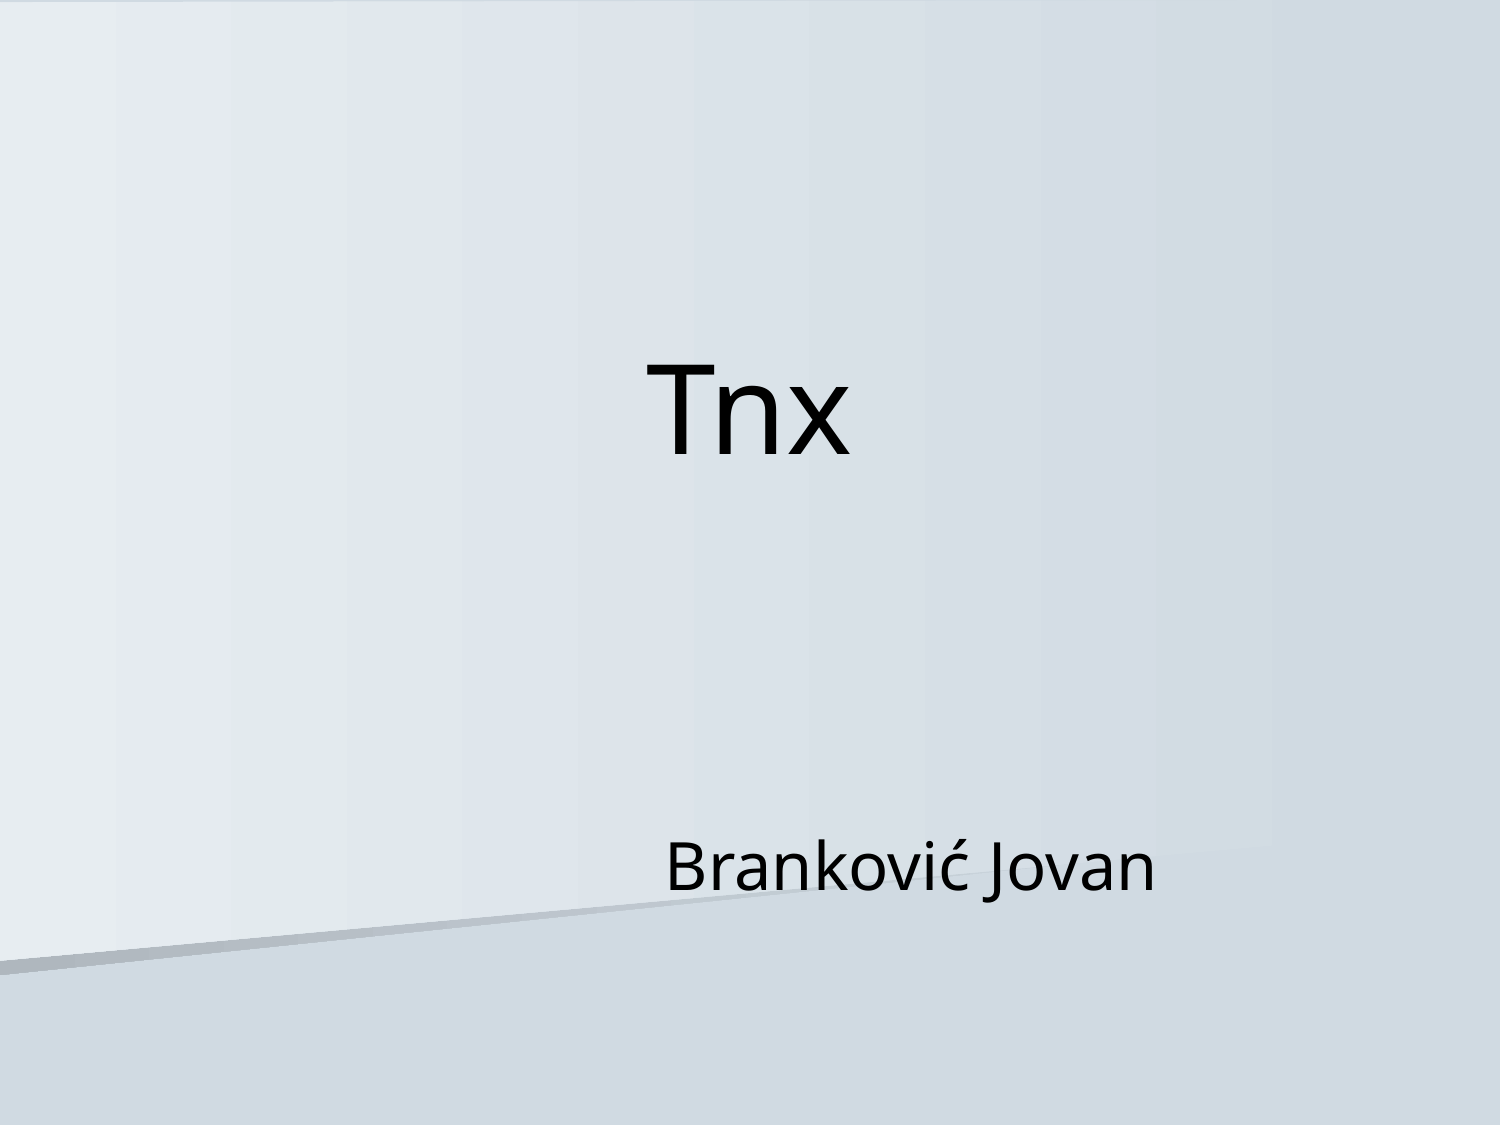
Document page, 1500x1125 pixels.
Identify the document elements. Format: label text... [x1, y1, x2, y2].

text_box Branković Jovan [649, 824, 1363, 913]
text_box Tnx [337, 287, 1163, 488]
